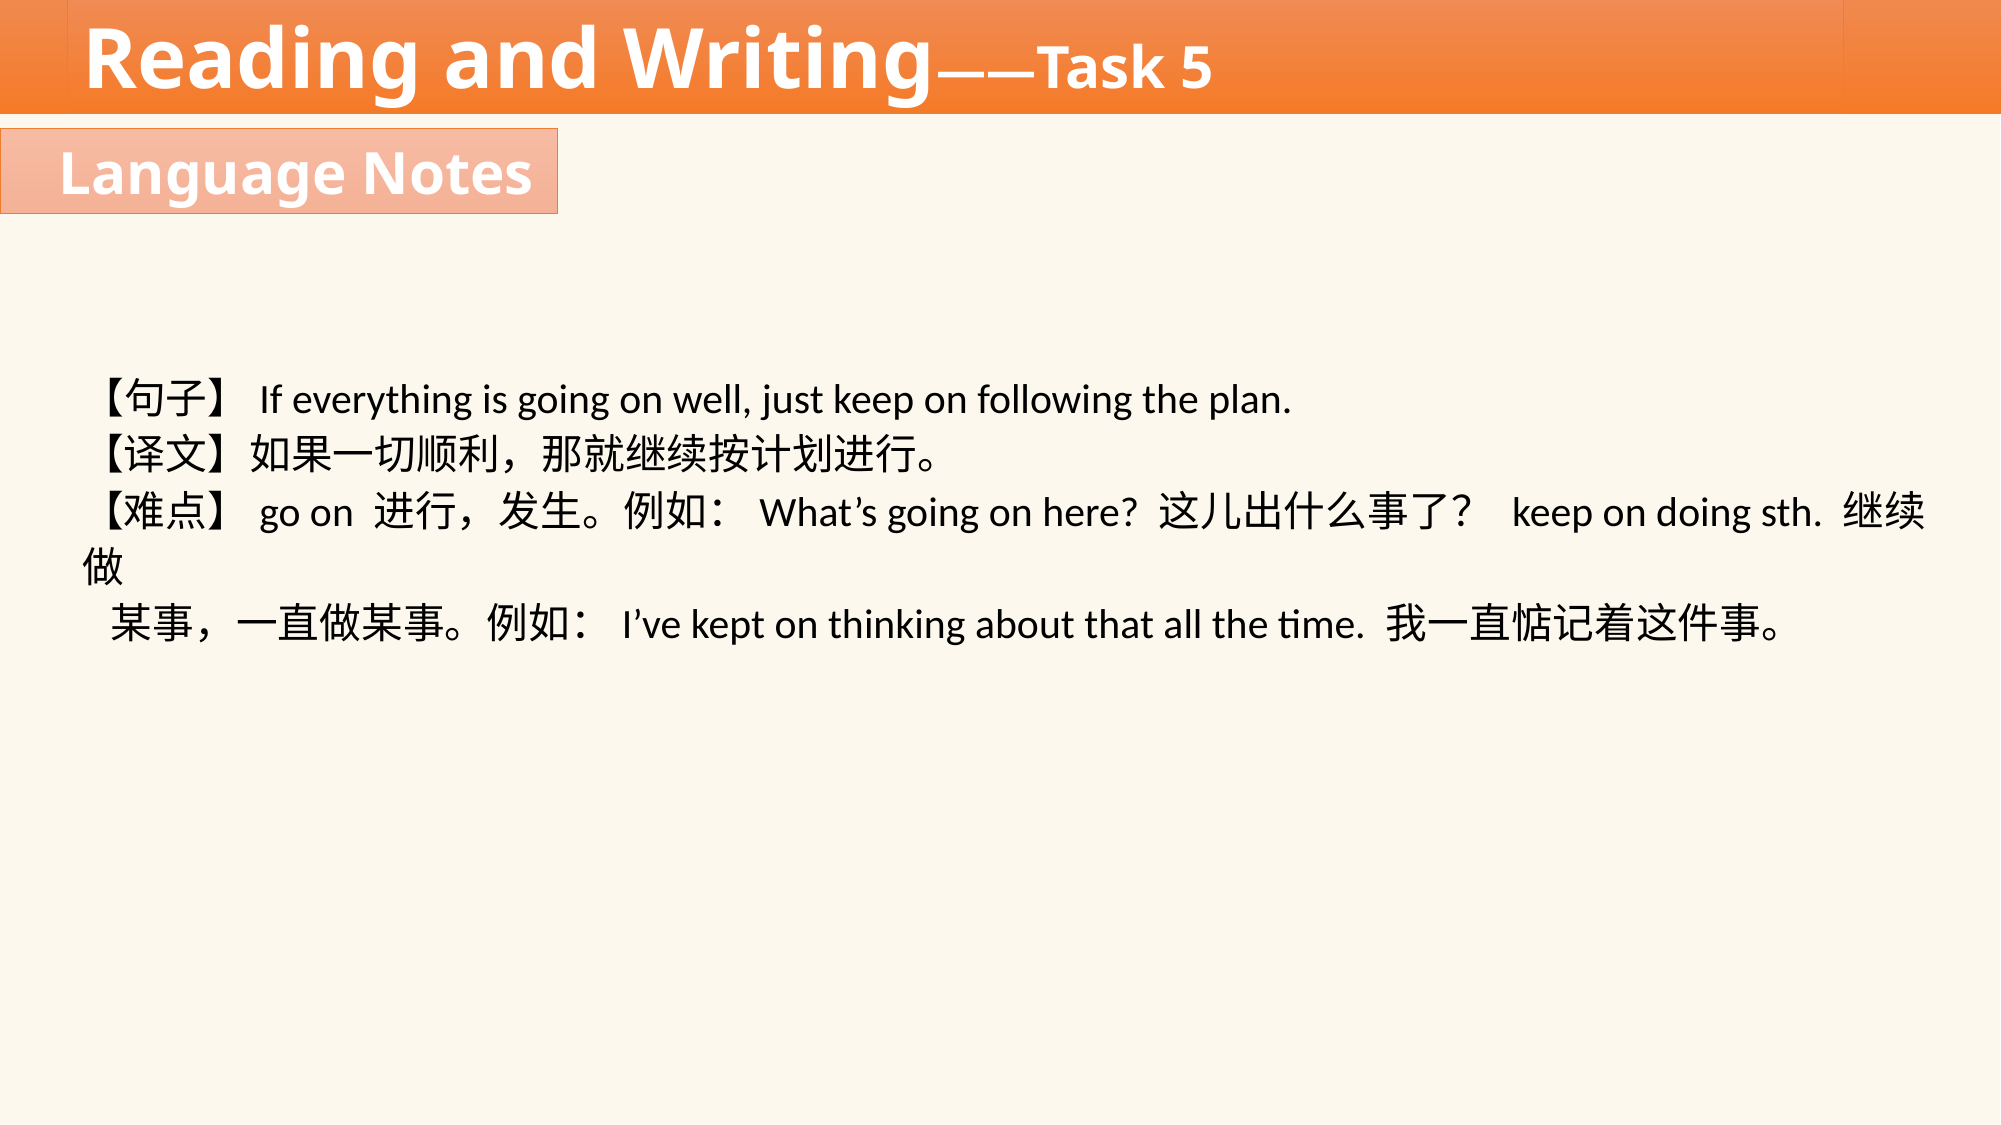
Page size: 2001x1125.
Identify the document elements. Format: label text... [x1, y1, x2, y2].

text_box 【句子】If everything is going on well, just keep on following the plan. 【译文】如果一切顺利，那就继续按计划进行。 【难点】go on 进行，发生。例如：What’s going on here? 这儿出什么事了？ keep on doing sth. 继续做 某事，一直做某事。例如：I’ve kept on thinking about that all the time. 我一直惦记着这件事。 [67, 358, 1946, 767]
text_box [0, 0, 2000, 114]
text_box Language Notes [0, 128, 558, 214]
